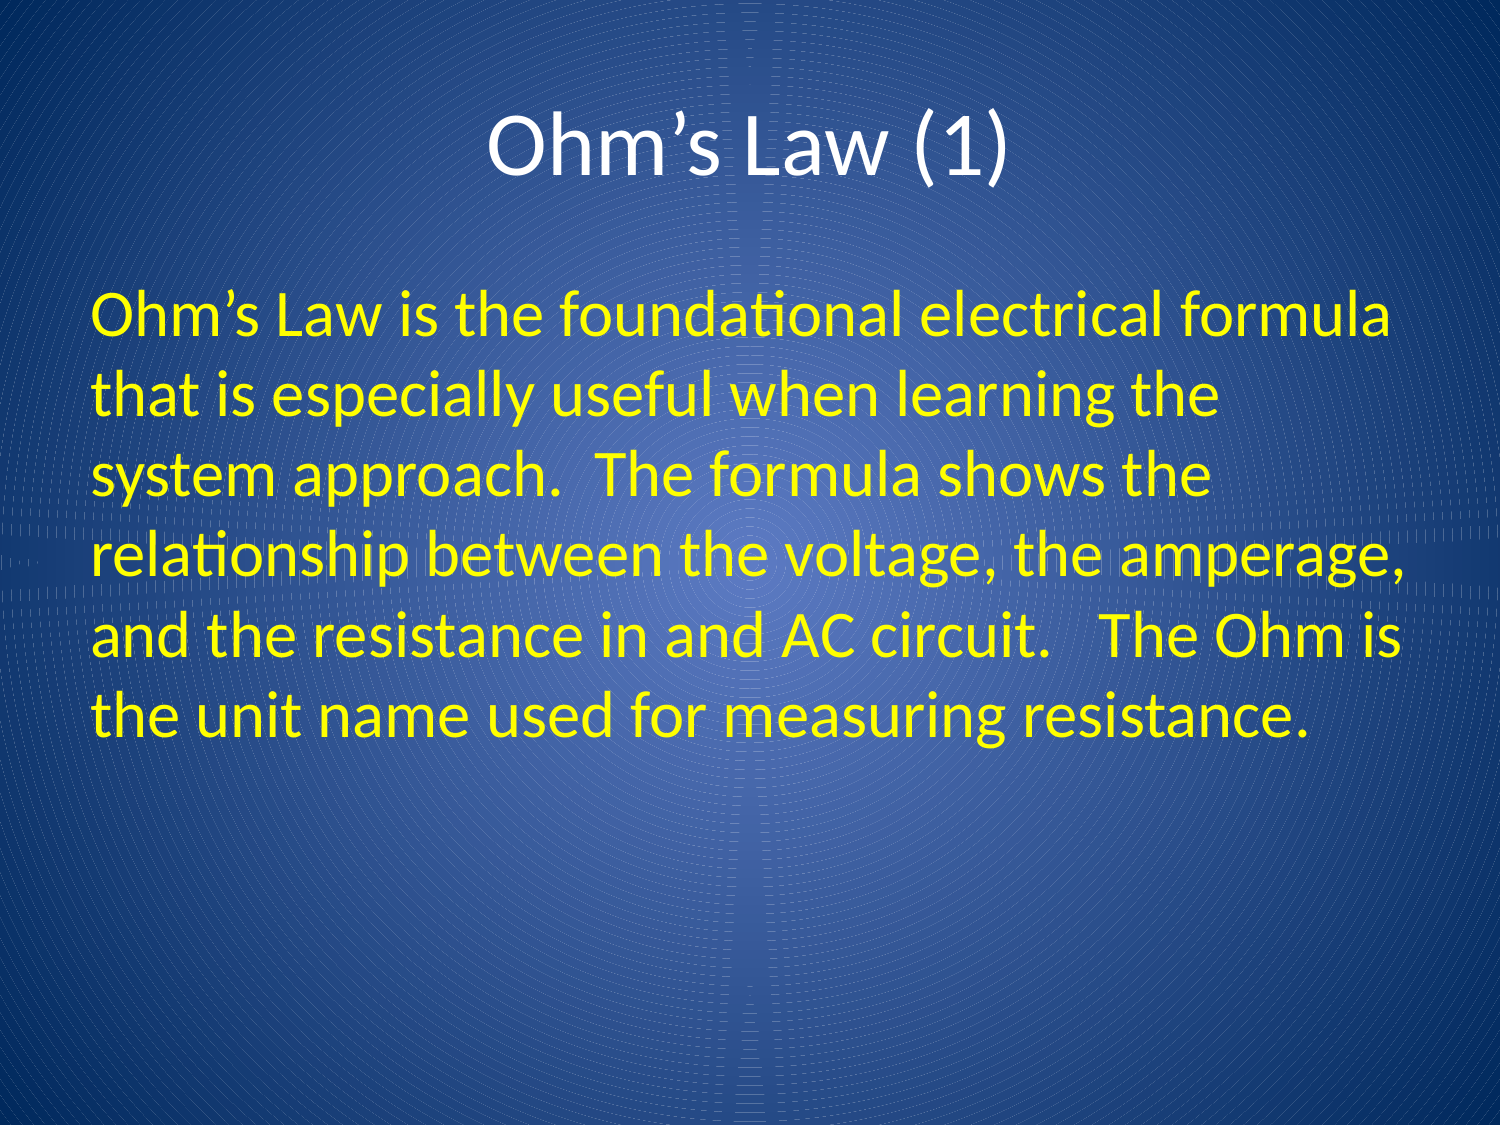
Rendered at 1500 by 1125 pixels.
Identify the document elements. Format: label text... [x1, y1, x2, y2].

list Ohm’s Law is the foundational electrical formula that is especially useful when learning the system approach. The formula shows the relationship between the voltage, the amperage, and the resistance in and AC circuit. The Ohm is the unit name used for measuring resistance. [75, 262, 1425, 1080]
title Ohm’s Law (1) [75, 45, 1425, 233]
